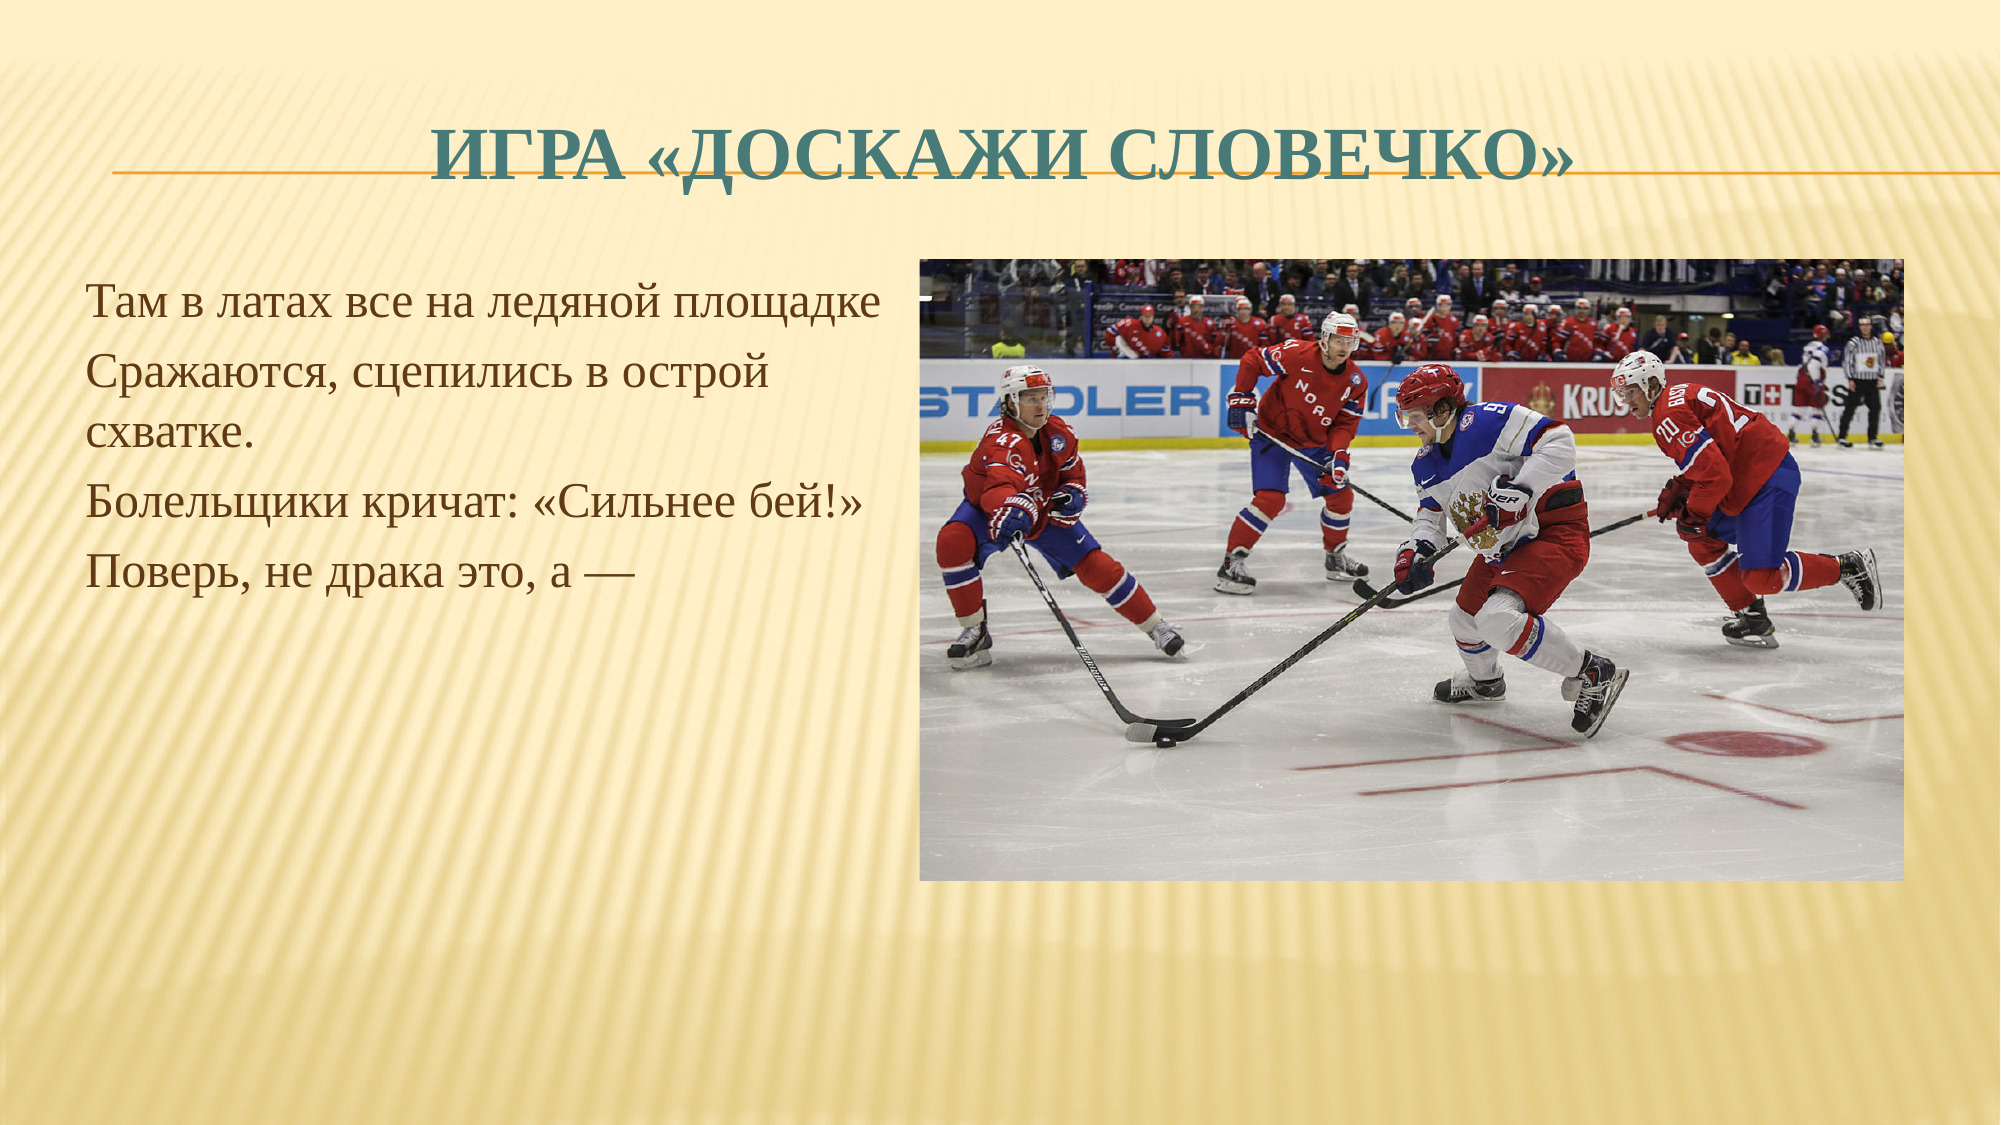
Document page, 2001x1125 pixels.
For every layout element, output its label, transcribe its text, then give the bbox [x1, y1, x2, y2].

list Там в латах все на ледяной площадке Сражаются, сцепились в острой схватке. Болельщики кричат: «Сильнее бей!» Поверь, не драка это, а — [70, 259, 920, 905]
title Игра «Доскажи словечко» [178, 63, 1829, 236]
picture [919, 259, 1905, 882]
